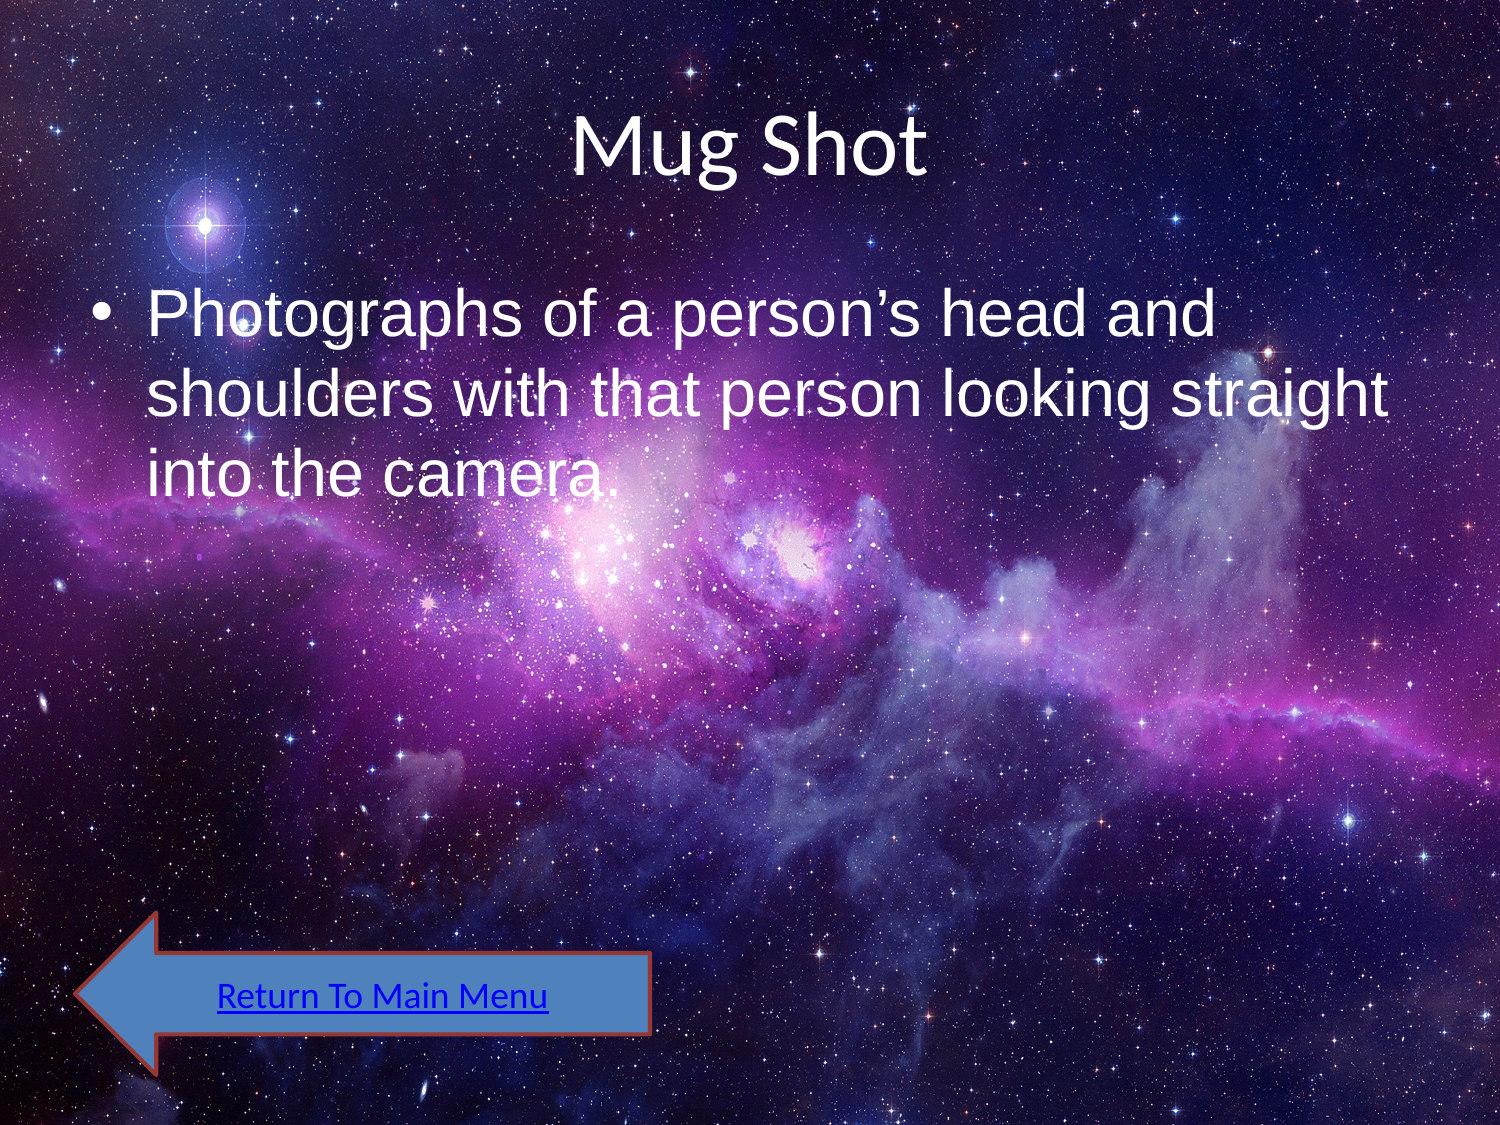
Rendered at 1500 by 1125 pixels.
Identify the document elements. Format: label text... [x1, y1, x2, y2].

text_box Return To Main Menu [72, 910, 653, 1077]
picture [0, 0, 1500, 1125]
title Mug Shot [75, 45, 1425, 233]
list Photographs of a person’s head and shoulders with that person looking straight into the camera. [75, 262, 1425, 1005]
